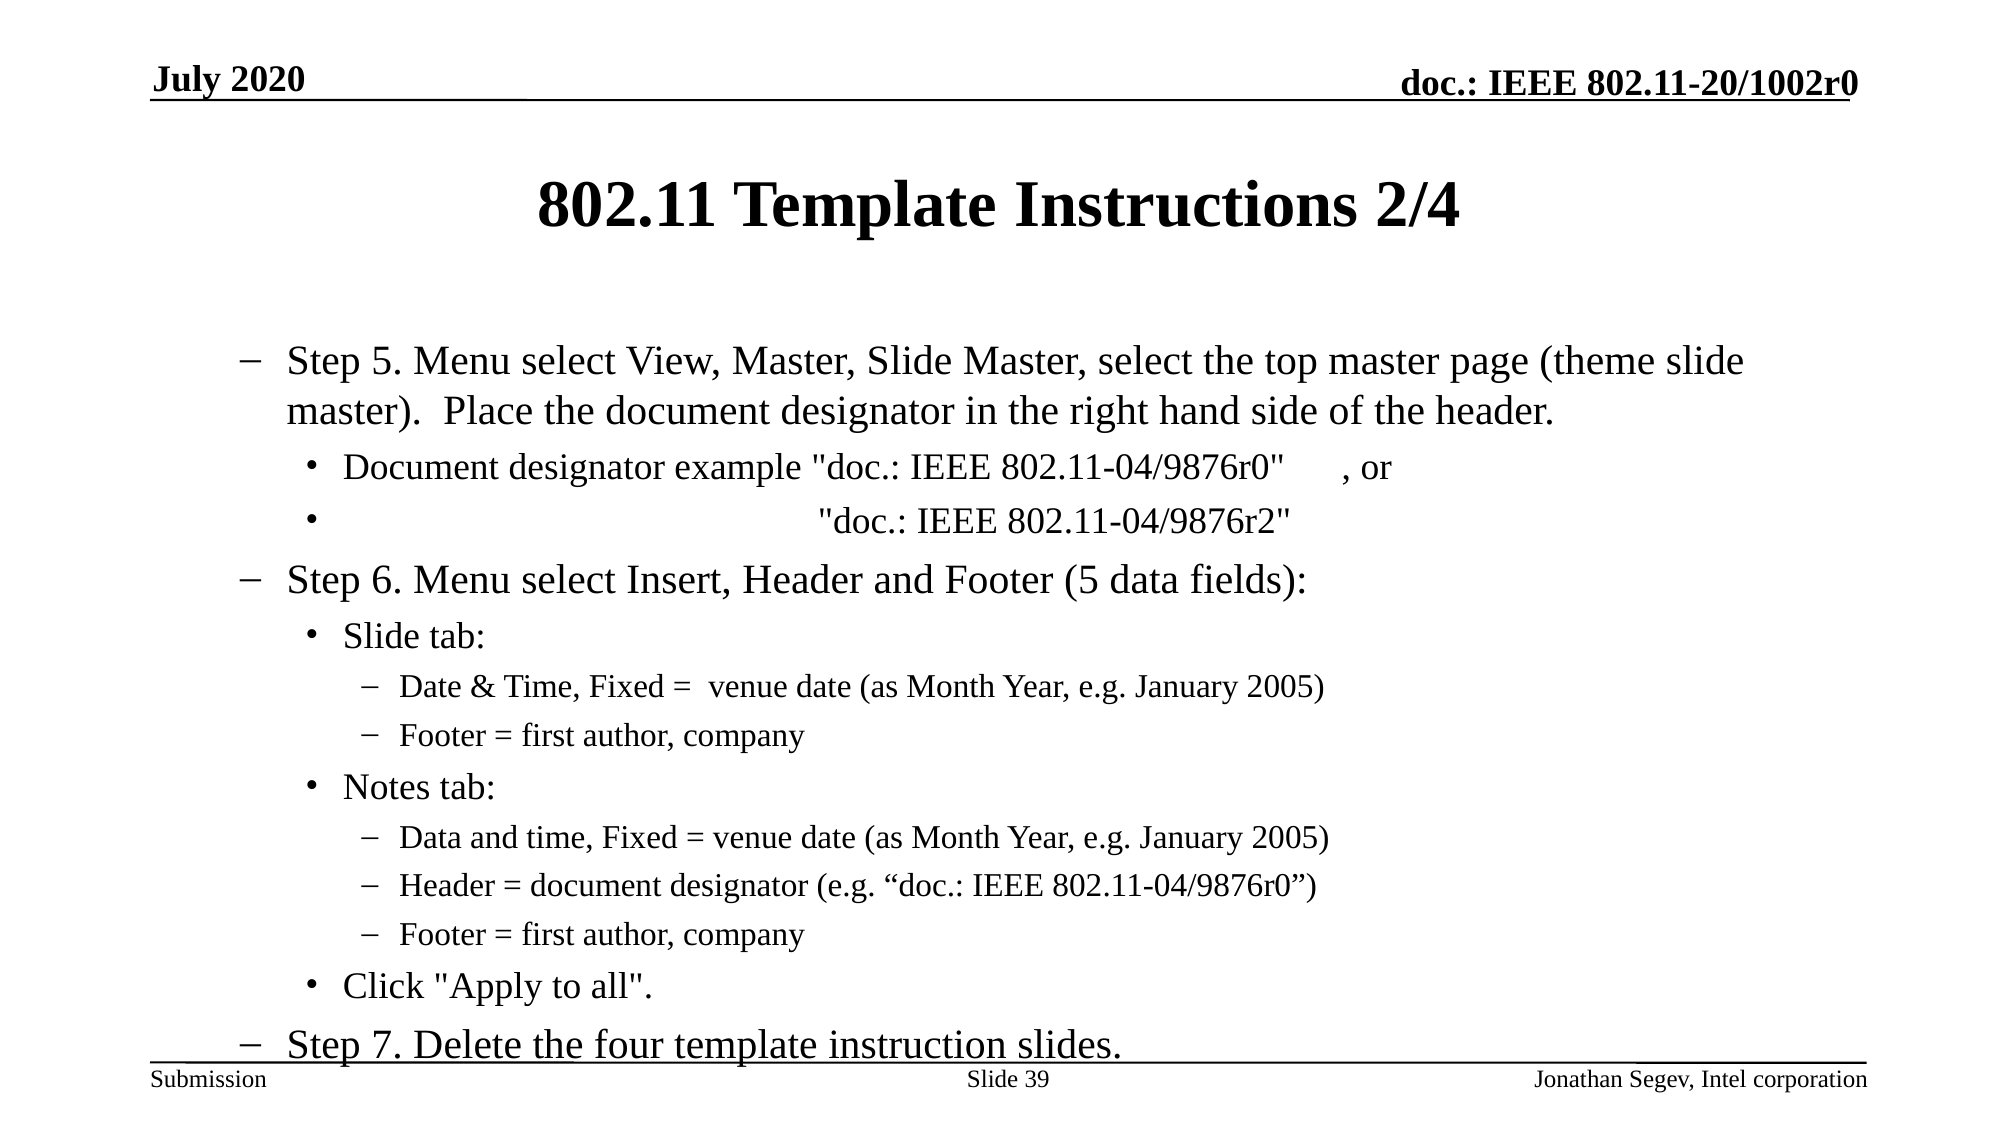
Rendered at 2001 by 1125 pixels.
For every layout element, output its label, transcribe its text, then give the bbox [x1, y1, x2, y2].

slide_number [152, 54, 563, 100]
title 802.11 Template Instructions 2/4 [149, 112, 1850, 288]
list Step 5. Menu select View, Master, Slide Master, select the top master page (theme slide master). Place the document designator in the right hand side of the header. Document designator example "doc.: IEEE 802.11-04/9876r0" , or "doc.: IEEE 802.11-04/9876r2" Step 6. Menu select Insert, Header and Footer (5 data fields): Slide tab: Date & Time, Fixed = venue date (as Month Year, e.g. January 2005) Footer = first author, company Notes tab: Data and time, Fixed = venue date (as Month Year, e.g. January 2005) Header = document designator (e.g. “doc.: IEEE 802.11-04/9876r0”) Footer = first author, company Click "Apply to all". Step 7. Delete the four template instruction slides. [149, 324, 1850, 1000]
footer Jonathan Segev, Intel corporation [1171, 1061, 1869, 1093]
slide_number Slide 39 [950, 1061, 1067, 1123]
